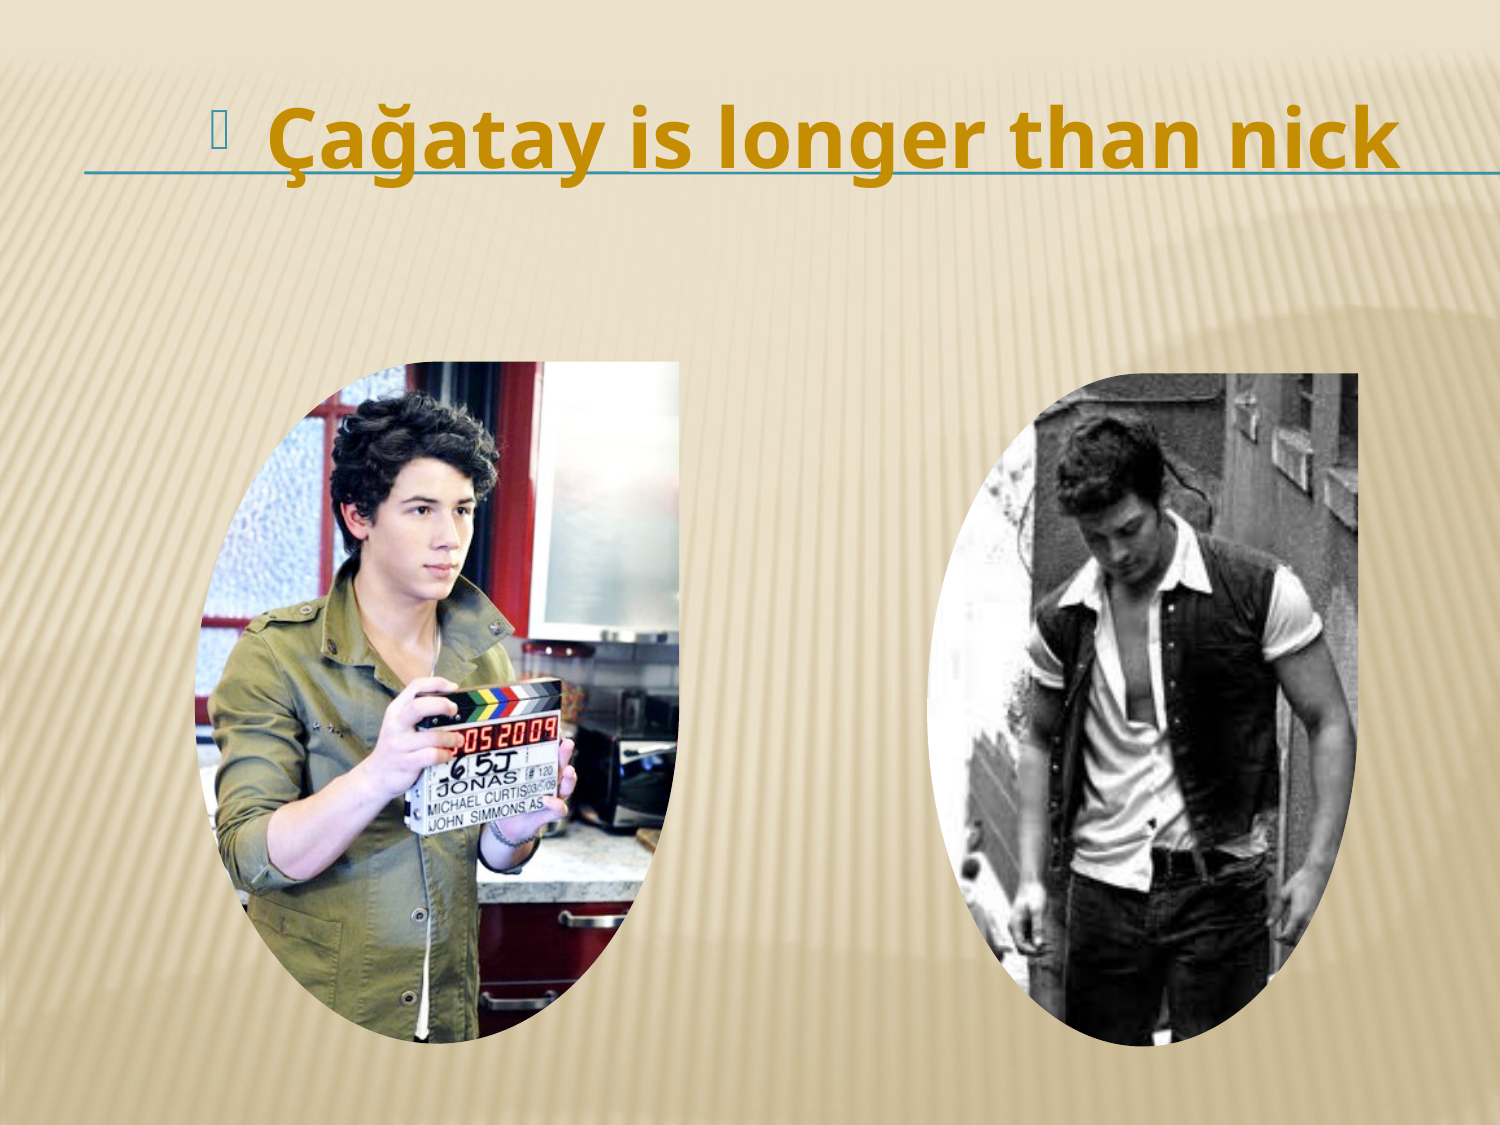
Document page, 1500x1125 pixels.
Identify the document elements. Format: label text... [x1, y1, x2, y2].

list Çağatay is longer than nick [194, 78, 1425, 866]
picture [926, 373, 1359, 1047]
picture [194, 361, 680, 1044]
